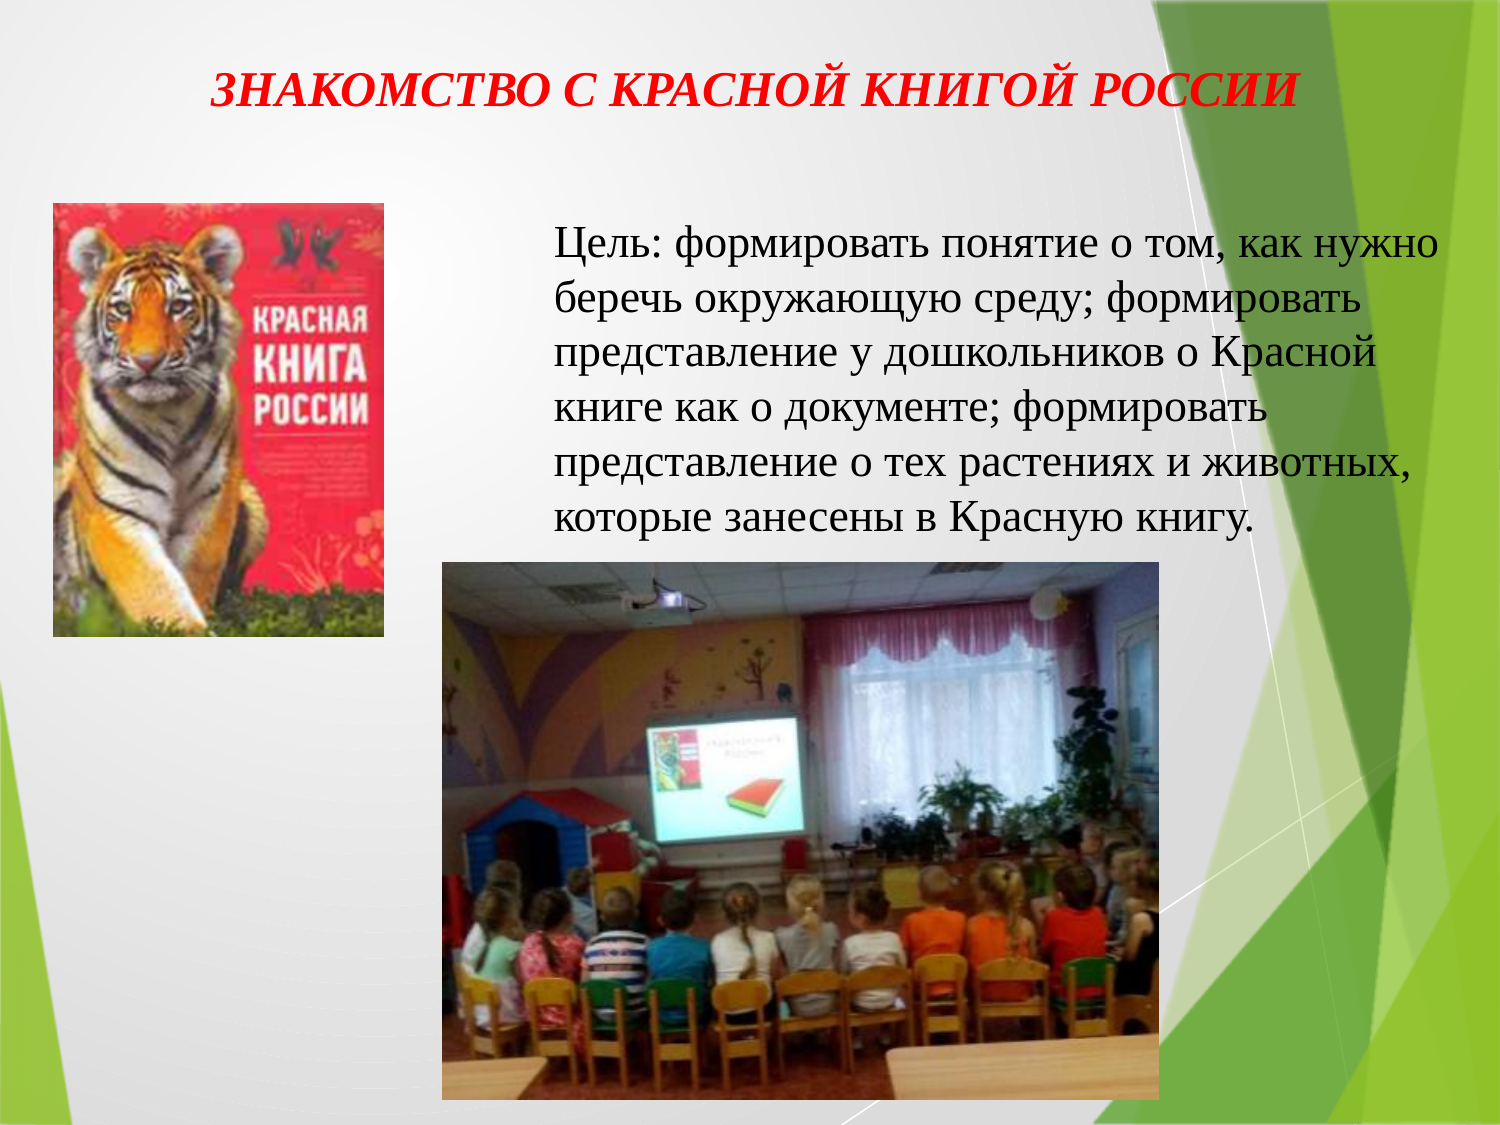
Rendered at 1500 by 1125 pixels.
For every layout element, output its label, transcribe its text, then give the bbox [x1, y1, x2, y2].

text_box Цель: формировать понятие о том, как нужно беречь окружающую среду; формировать представление у дошкольников о Красной книге как о документе; формировать представление о тех растениях и животных, которые занесены в Красную книгу. [538, 203, 1500, 549]
picture [442, 562, 1159, 1100]
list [55, 206, 382, 636]
title ЗНАКОМСТВО С КРАСНОЙ КНИГОЙ РОССИИ [88, 48, 1424, 204]
